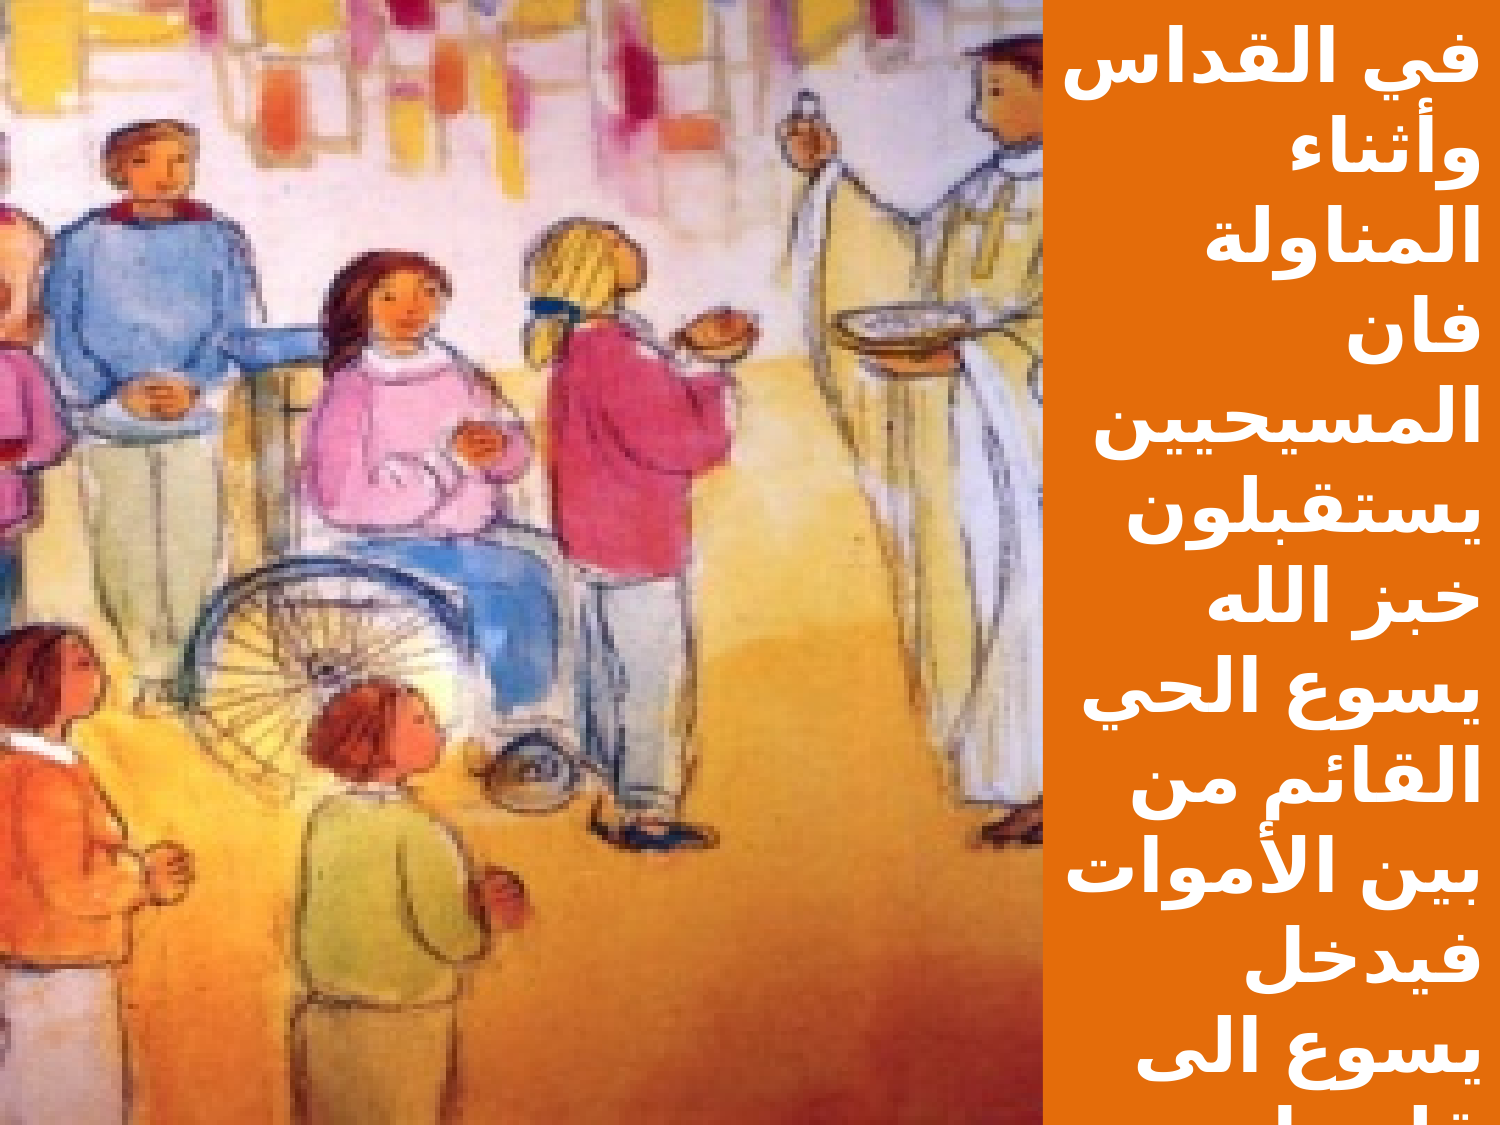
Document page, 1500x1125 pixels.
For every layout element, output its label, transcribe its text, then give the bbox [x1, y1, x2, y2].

picture [0, 0, 1055, 1125]
text_box في القداس وأثناء المناولة فان المسيحيين يستقبلون خبز الله يسوع الحي القائم من بين الأموات فيدخل يسوع الى قلوبنا ليعطينا حبه لكي نستطيع نحن بدورنا ان نحب العالم كما أحبهم هو . [1056, 0, 1500, 1125]
